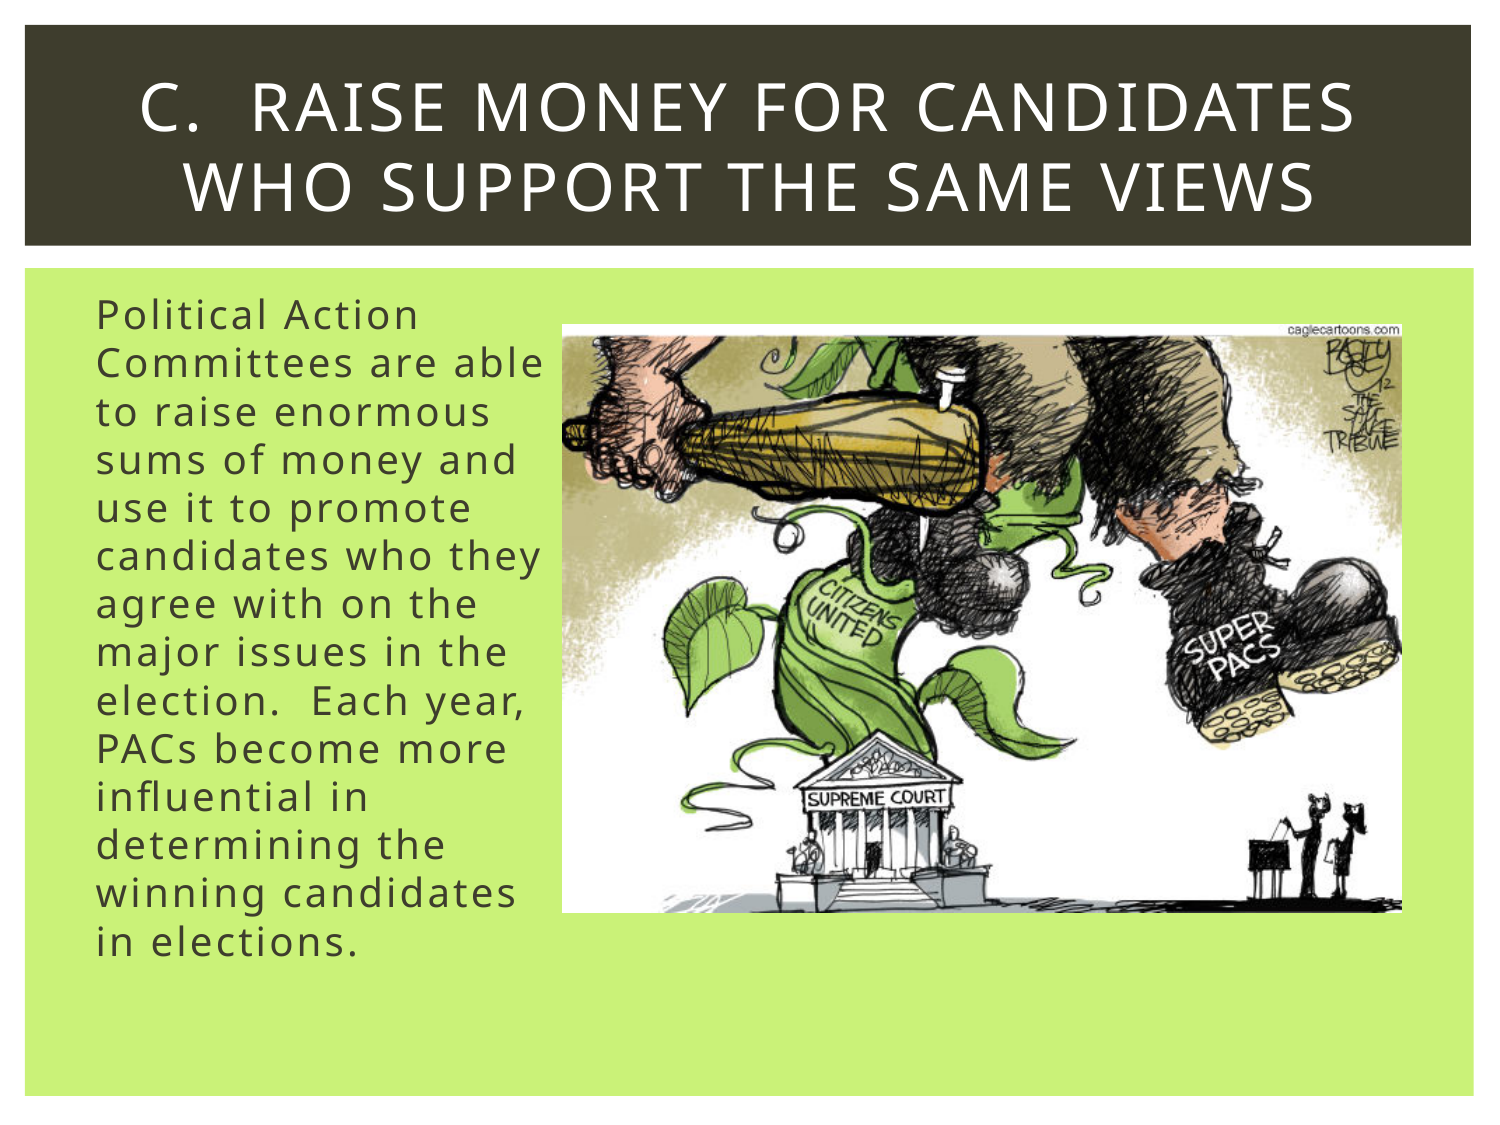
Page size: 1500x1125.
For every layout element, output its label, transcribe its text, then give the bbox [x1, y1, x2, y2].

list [562, 324, 1402, 913]
title C. Raise Money for candidates who support the same views [62, 58, 1438, 232]
list Political Action Committees are able to raise enormous sums of money and use it to promote candidates who they agree with on the major issues in the election. Each year, PACs become more influential in determining the winning candidates in elections. [75, 281, 563, 1005]
